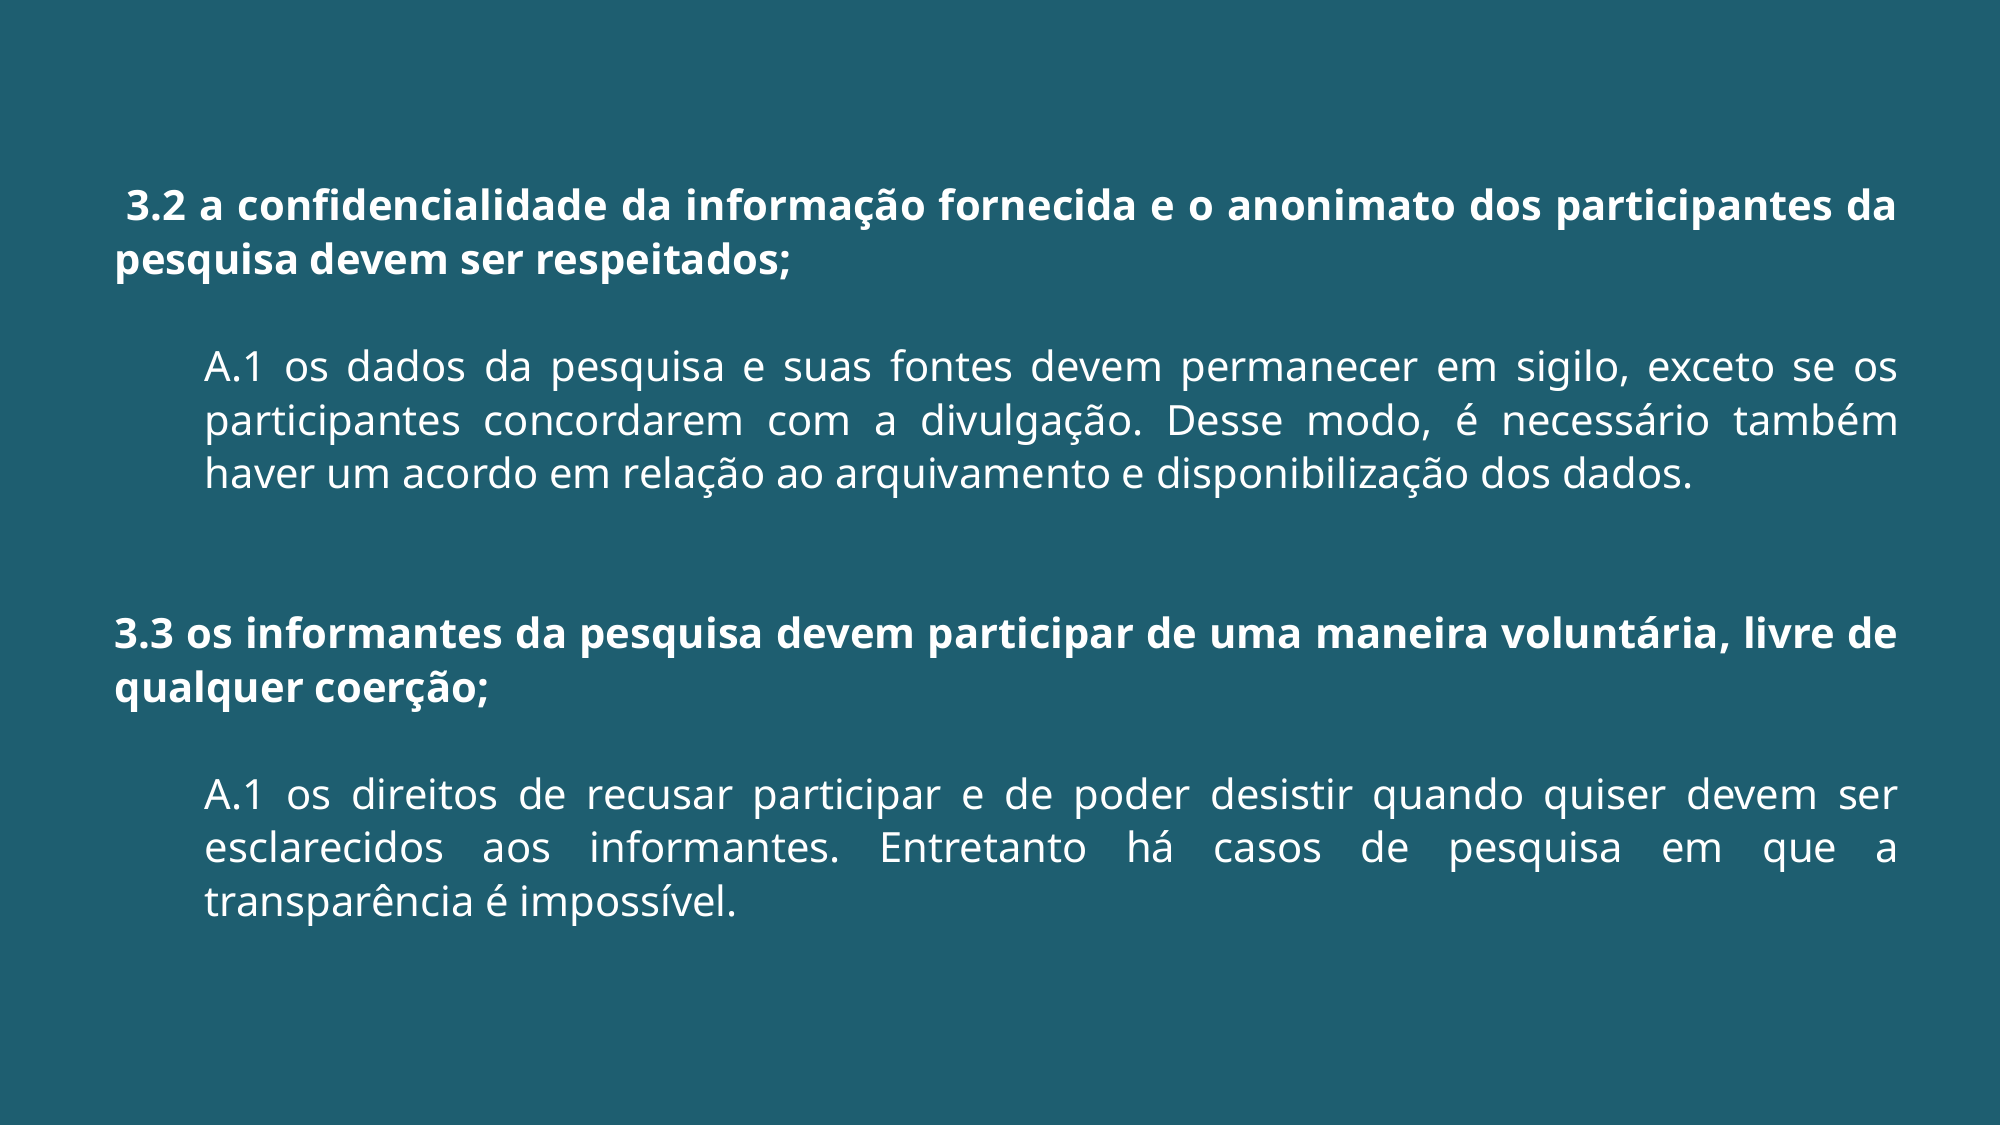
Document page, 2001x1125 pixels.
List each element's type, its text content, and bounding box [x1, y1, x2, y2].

text_box 3.2 a confidencialidade da informação fornecida e o anonimato dos participantes da pesquisa devem ser respeitados; A.1 os dados da pesquisa e suas fontes devem permanecer em sigilo, exceto se os participantes concordarem com a divulgação. Desse modo, é necessário também haver um acordo em relação ao arquivamento e disponibilização dos dados. 3.3 os informantes da pesquisa devem participar de uma maneira voluntária, livre de qualquer coerção; A.1 os direitos de recusar participar e de poder desistir quando quiser devem ser esclarecidos aos informantes. Entretanto há casos de pesquisa em que a transparência é impossível. [56, 0, 1915, 1125]
